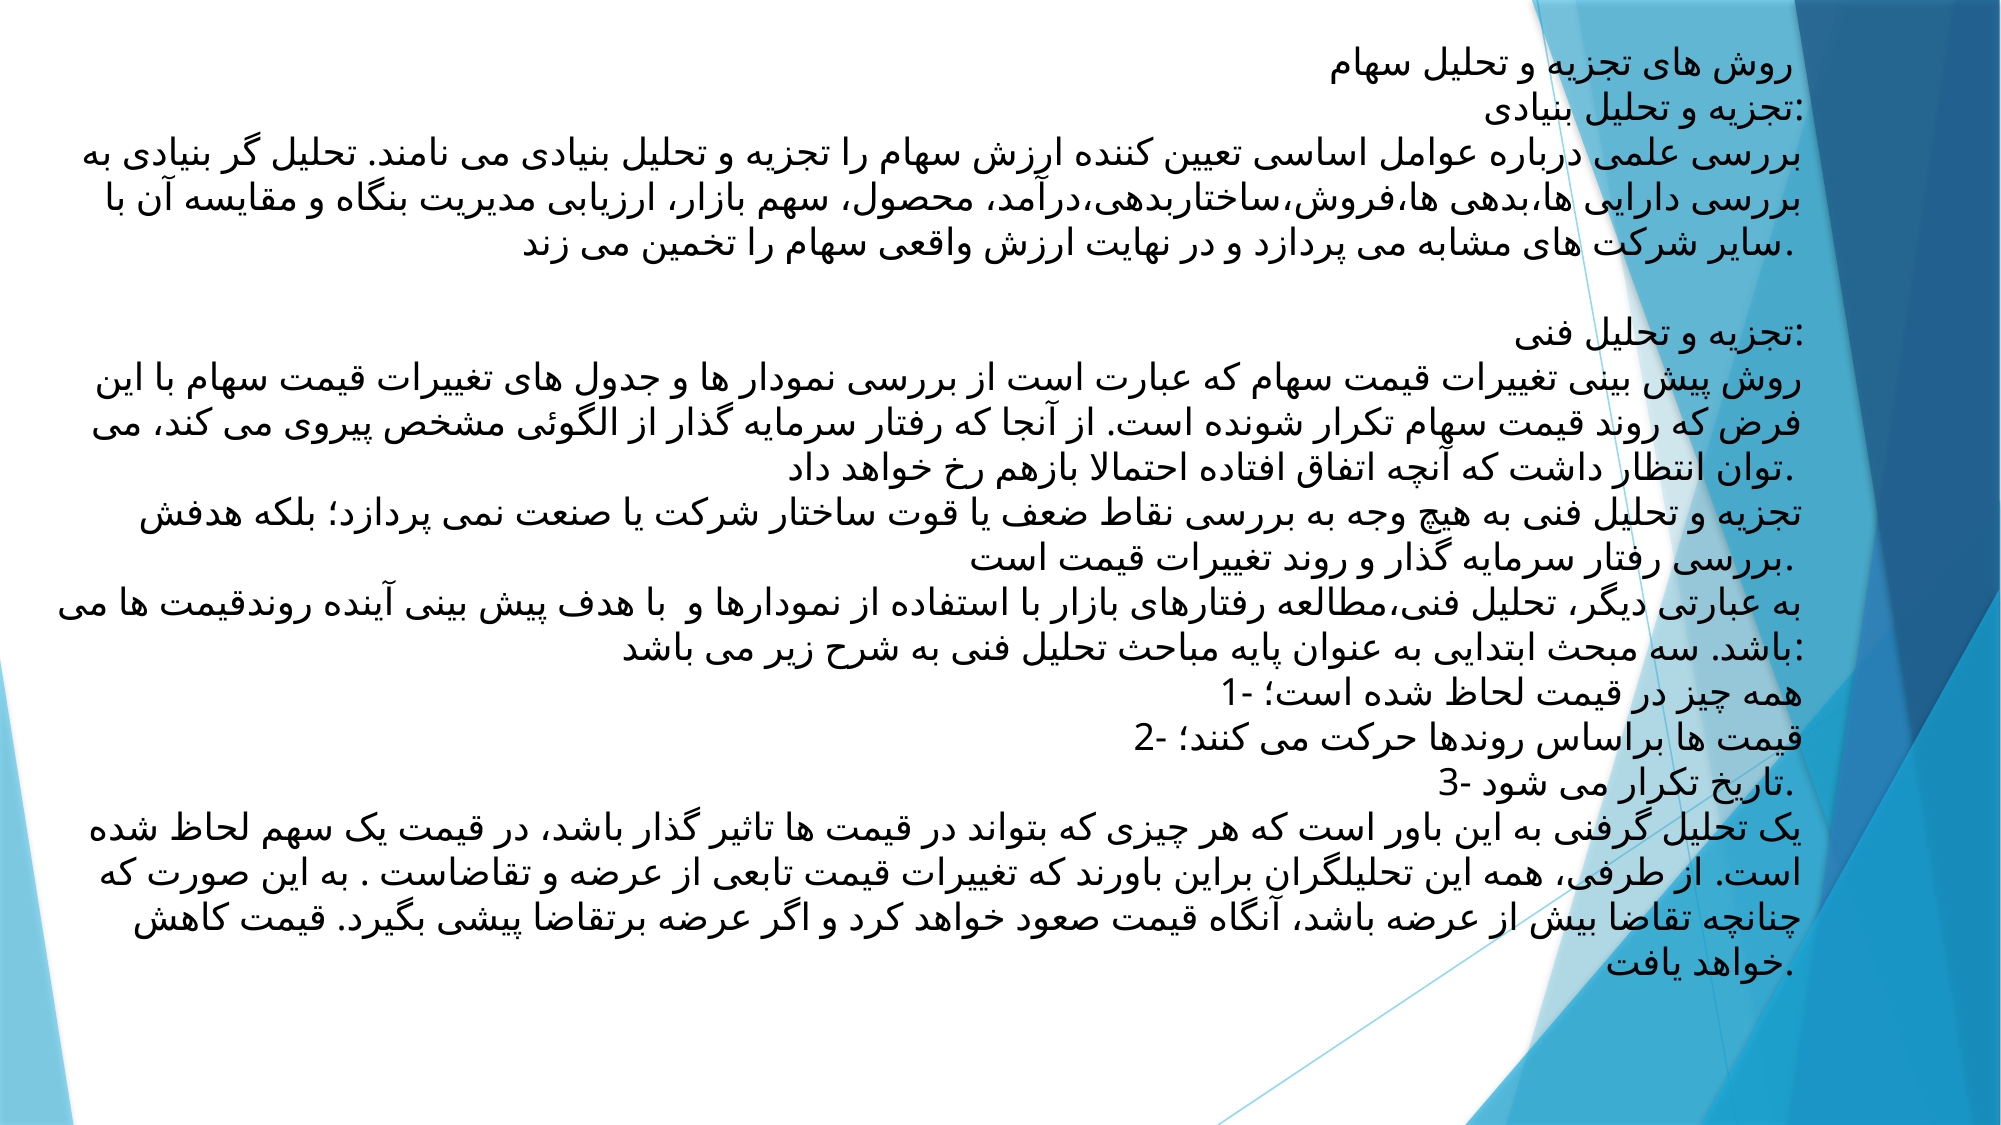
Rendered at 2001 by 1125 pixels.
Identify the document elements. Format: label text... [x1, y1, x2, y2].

text_box روش های تجزیه و تحلیل سهام تجزیه و تحلیل بنیادی: بررسی علمی درباره عوامل اساسی تعیین کننده ارزش سهام را تجزیه و تحلیل بنیادی می نامند. تحلیل گر بنیادی به بررسی دارایی ها،بدهی ها،فروش،ساختاربدهی،درآمد، محصول، سهم بازار، ارزیابی مدیریت بنگاه و مقایسه آن با سایر شرکت های مشابه می پردازد و در نهایت ارزش واقعی سهام را تخمین می زند. تجزیه و تحلیل فنی: روش پیش بینی تغییرات قیمت سهام که عبارت است از بررسی نمودار ها و جدول های تغییرات قیمت سهام با این فرض که روند قیمت سهام تکرار شونده است. از آنجا که رفتار سرمایه گذار از الگوئی مشخص پیروی می کند، می توان انتظار داشت که آنچه اتفاق افتاده احتمالا بازهم رخ خواهد داد. تجزیه و تحلیل فنی به هیچ وجه به بررسی نقاط ضعف یا قوت ساختار شرکت یا صنعت نمی پردازد؛ بلکه هدفش بررسی رفتار سرمایه گذار و روند تغییرات قیمت است. به عبارتی دیگر، تحلیل فنی،مطالعه رفتارهای بازار با استفاده از نمودارها و با هدف پیش بینی آینده روندقیمت ها می باشد. سه مبحث ابتدایی به عنوان پایه مباحث تحلیل فنی به شرح زیر می باشد: 1- همه چیز در قیمت لحاظ شده است؛ 2- قیمت ها براساس روندها حرکت می کنند؛ 3- تاریخ تکرار می شود. یک تحلیل گرفنی به این باور است که هر چیزی که بتواند در قیمت ها تاثیر گذار باشد، در قیمت یک سهم لحاظ شده است. از طرفی، همه این تحلیلگران براین باورند که تغییرات قیمت تابعی از عرضه و تقاضاست . به این صورت که چنانچه تقاضا بیش از عرضه باشد، آنگاه قیمت صعود خواهد کرد و اگر عرضه برتقاضا پیشی بگیرد. قیمت کاهش خواهد یافت. [30, 30, 1819, 1036]
